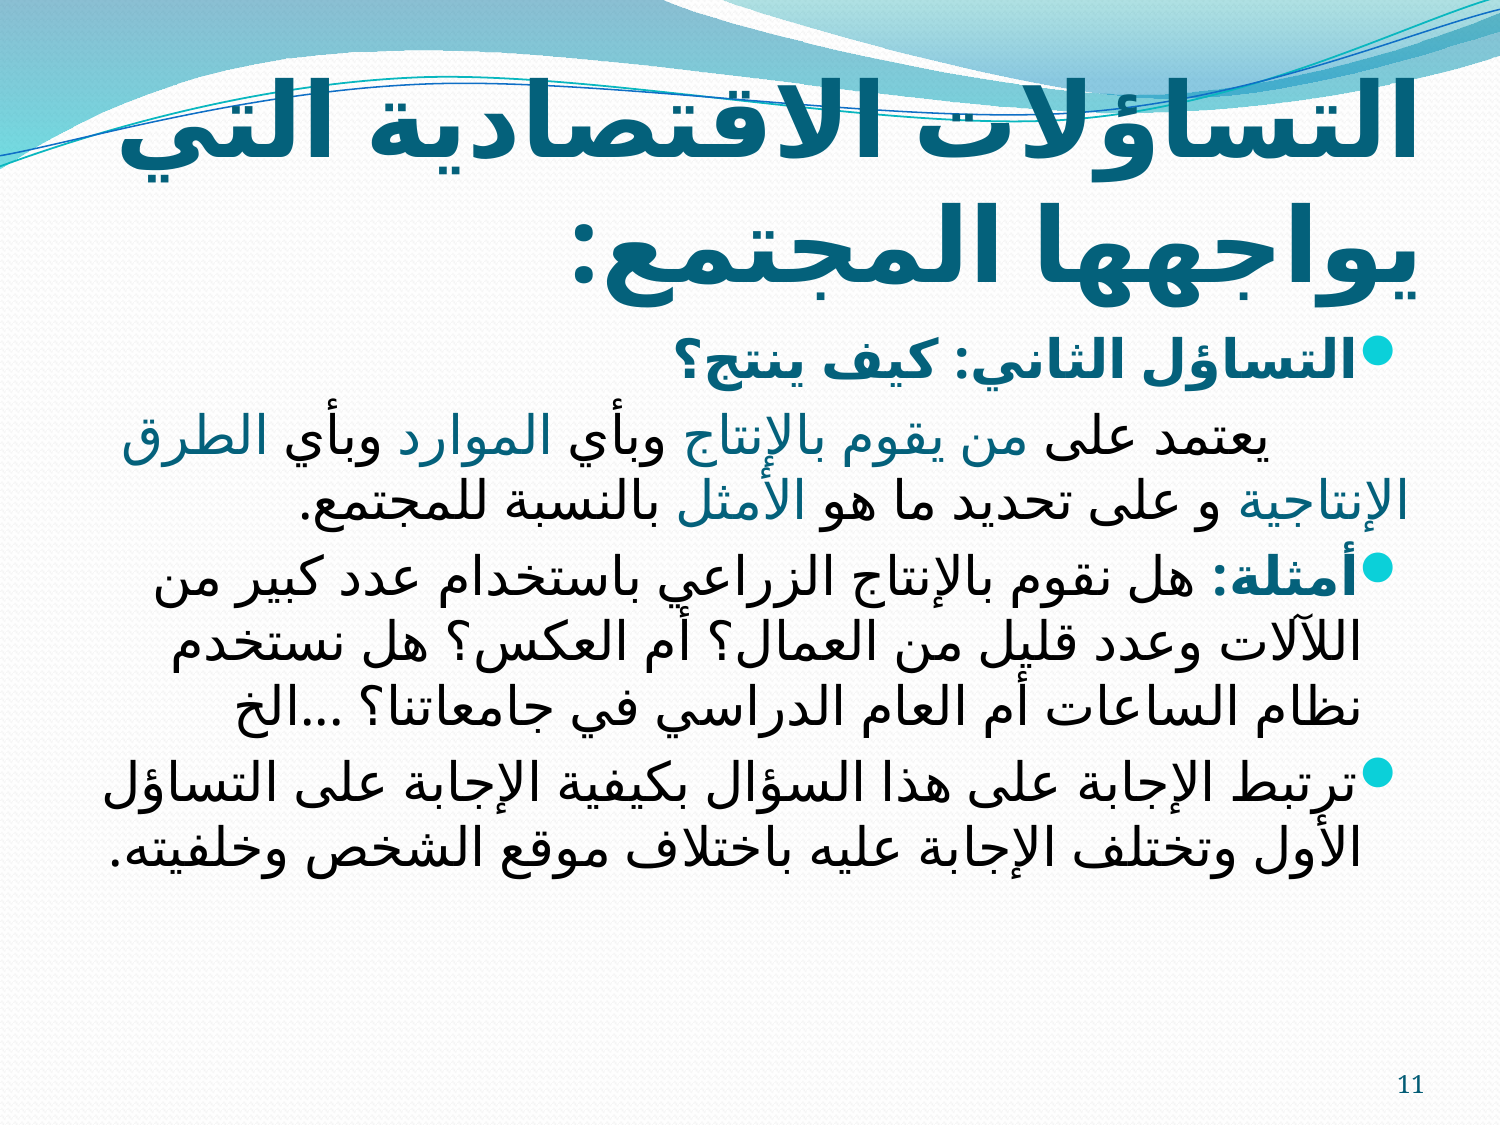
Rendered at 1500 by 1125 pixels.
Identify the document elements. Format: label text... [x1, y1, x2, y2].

title التساؤلات الاقتصادية التي يواجهها المجتمع: [75, 115, 1425, 303]
list التساؤل الثاني: كيف ينتج؟ يعتمد على من يقوم بالإنتاج وبأي الموارد وبأي الطرق الإنتاجية و على تحديد ما هو الأمثل بالنسبة للمجتمع. أمثلة: هل نقوم بالإنتاج الزراعي باستخدام عدد كبير من اللآلات وعدد قليل من العمال؟ أم العكس؟ هل نستخدم نظام الساعات أم العام الدراسي في جامعاتنا؟ ...الخ ترتبط الإجابة على هذا السؤال بكيفية الإجابة على التساؤل الأول وتختلف الإجابة عليه باختلاف موقع الشخص وخلفيته. [75, 317, 1425, 1038]
slide_number 11 [1299, 1042, 1425, 1103]
